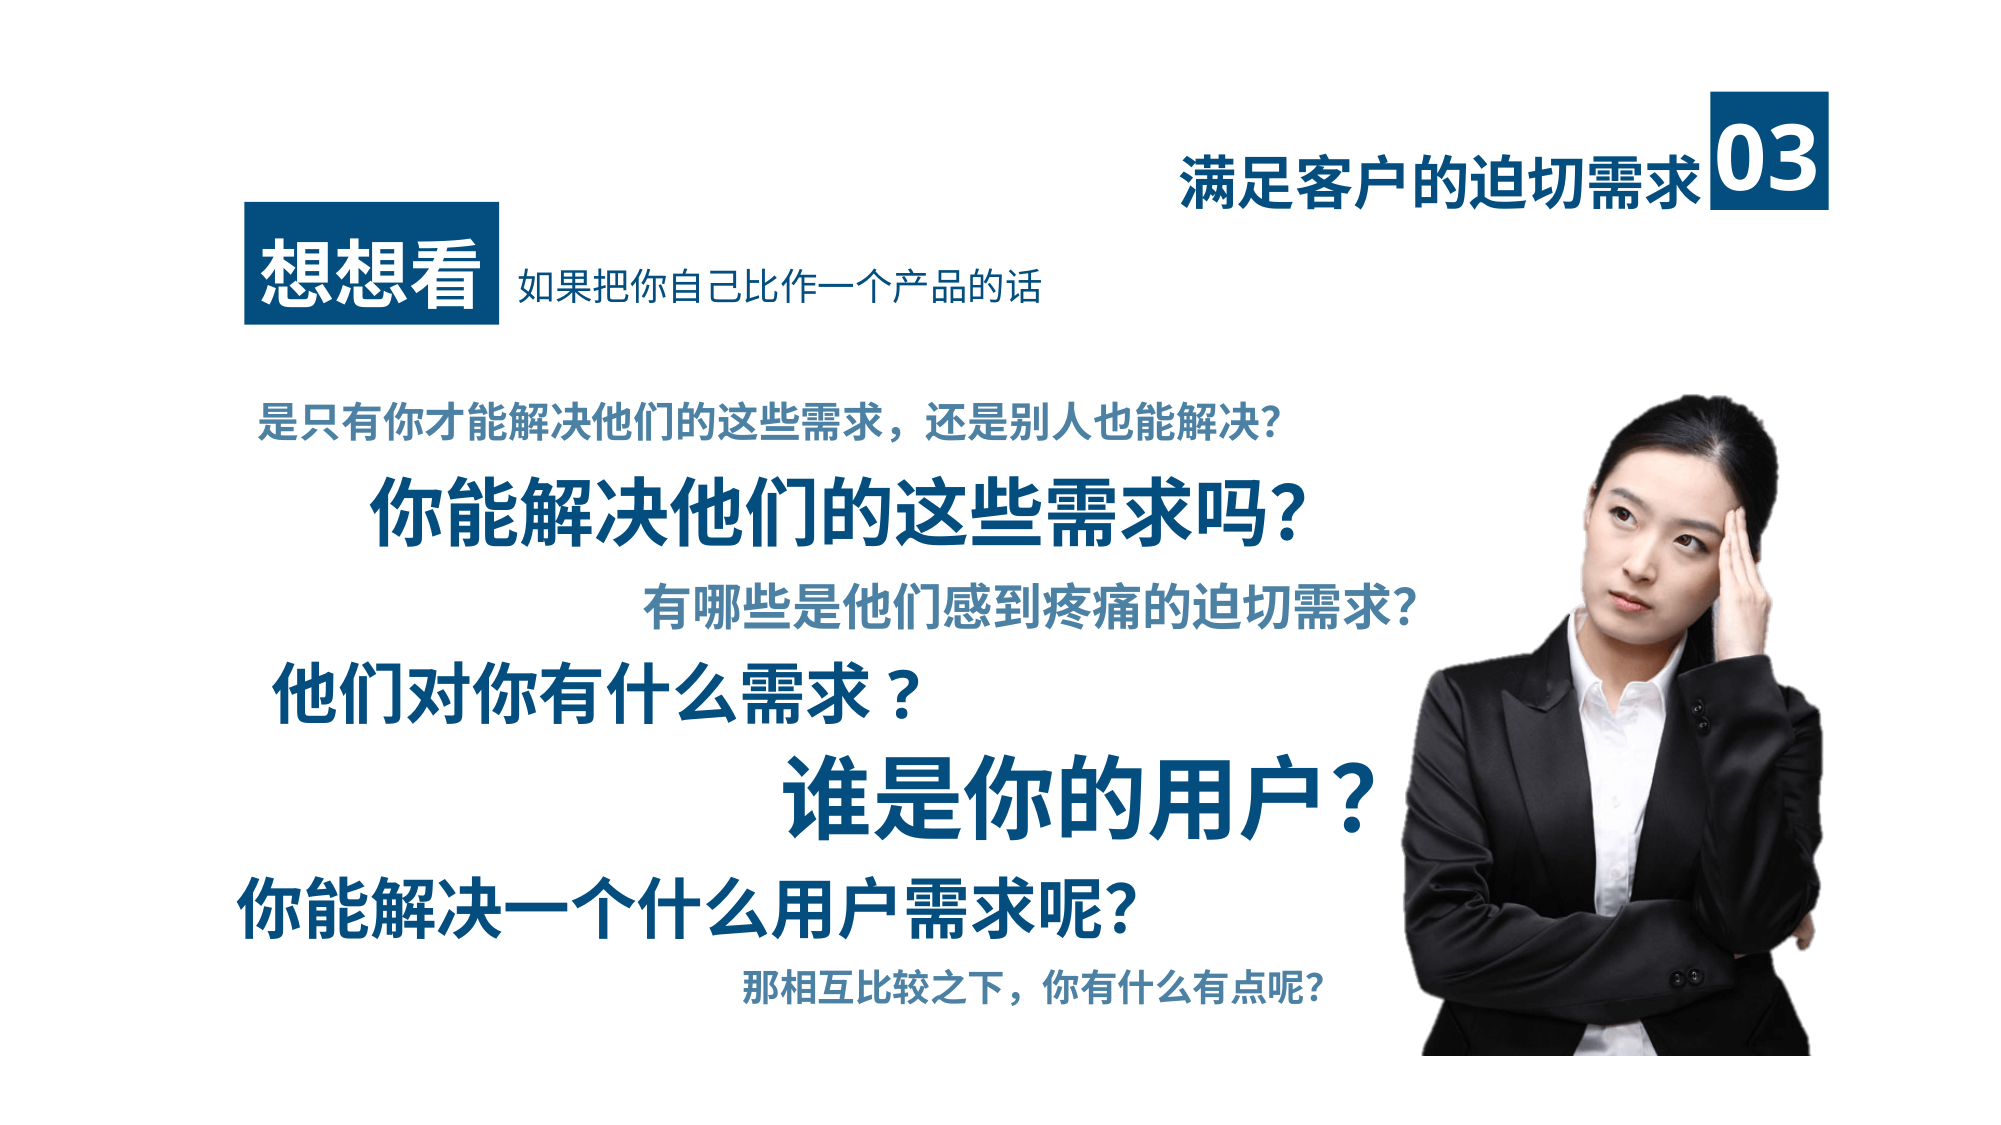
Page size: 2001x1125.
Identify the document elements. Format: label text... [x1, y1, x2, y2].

text_box 满足客户的迫切需求 [1163, 138, 1718, 224]
text_box 是只有你才能解决他们的这些需求，还是别人也能解决？ [243, 378, 1315, 453]
text_box 有哪些是他们感到疼痛的迫切需求？ [627, 555, 1385, 643]
text_box 谁是你的用户？ [765, 711, 1385, 859]
text_box 那相互比较之下，你有什么有点呢？ [727, 947, 1358, 1017]
text_box 你能解决他们的这些需求吗？ [354, 440, 1360, 563]
text_box 想想看 [244, 201, 500, 325]
picture [1385, 382, 1841, 1056]
text_box 你能解决一个什么用户需求呢？ [221, 843, 1187, 955]
text_box 他们对你有什么需求? [257, 628, 936, 740]
text_box 如果把你自己比作一个产品的话 [503, 255, 1058, 316]
